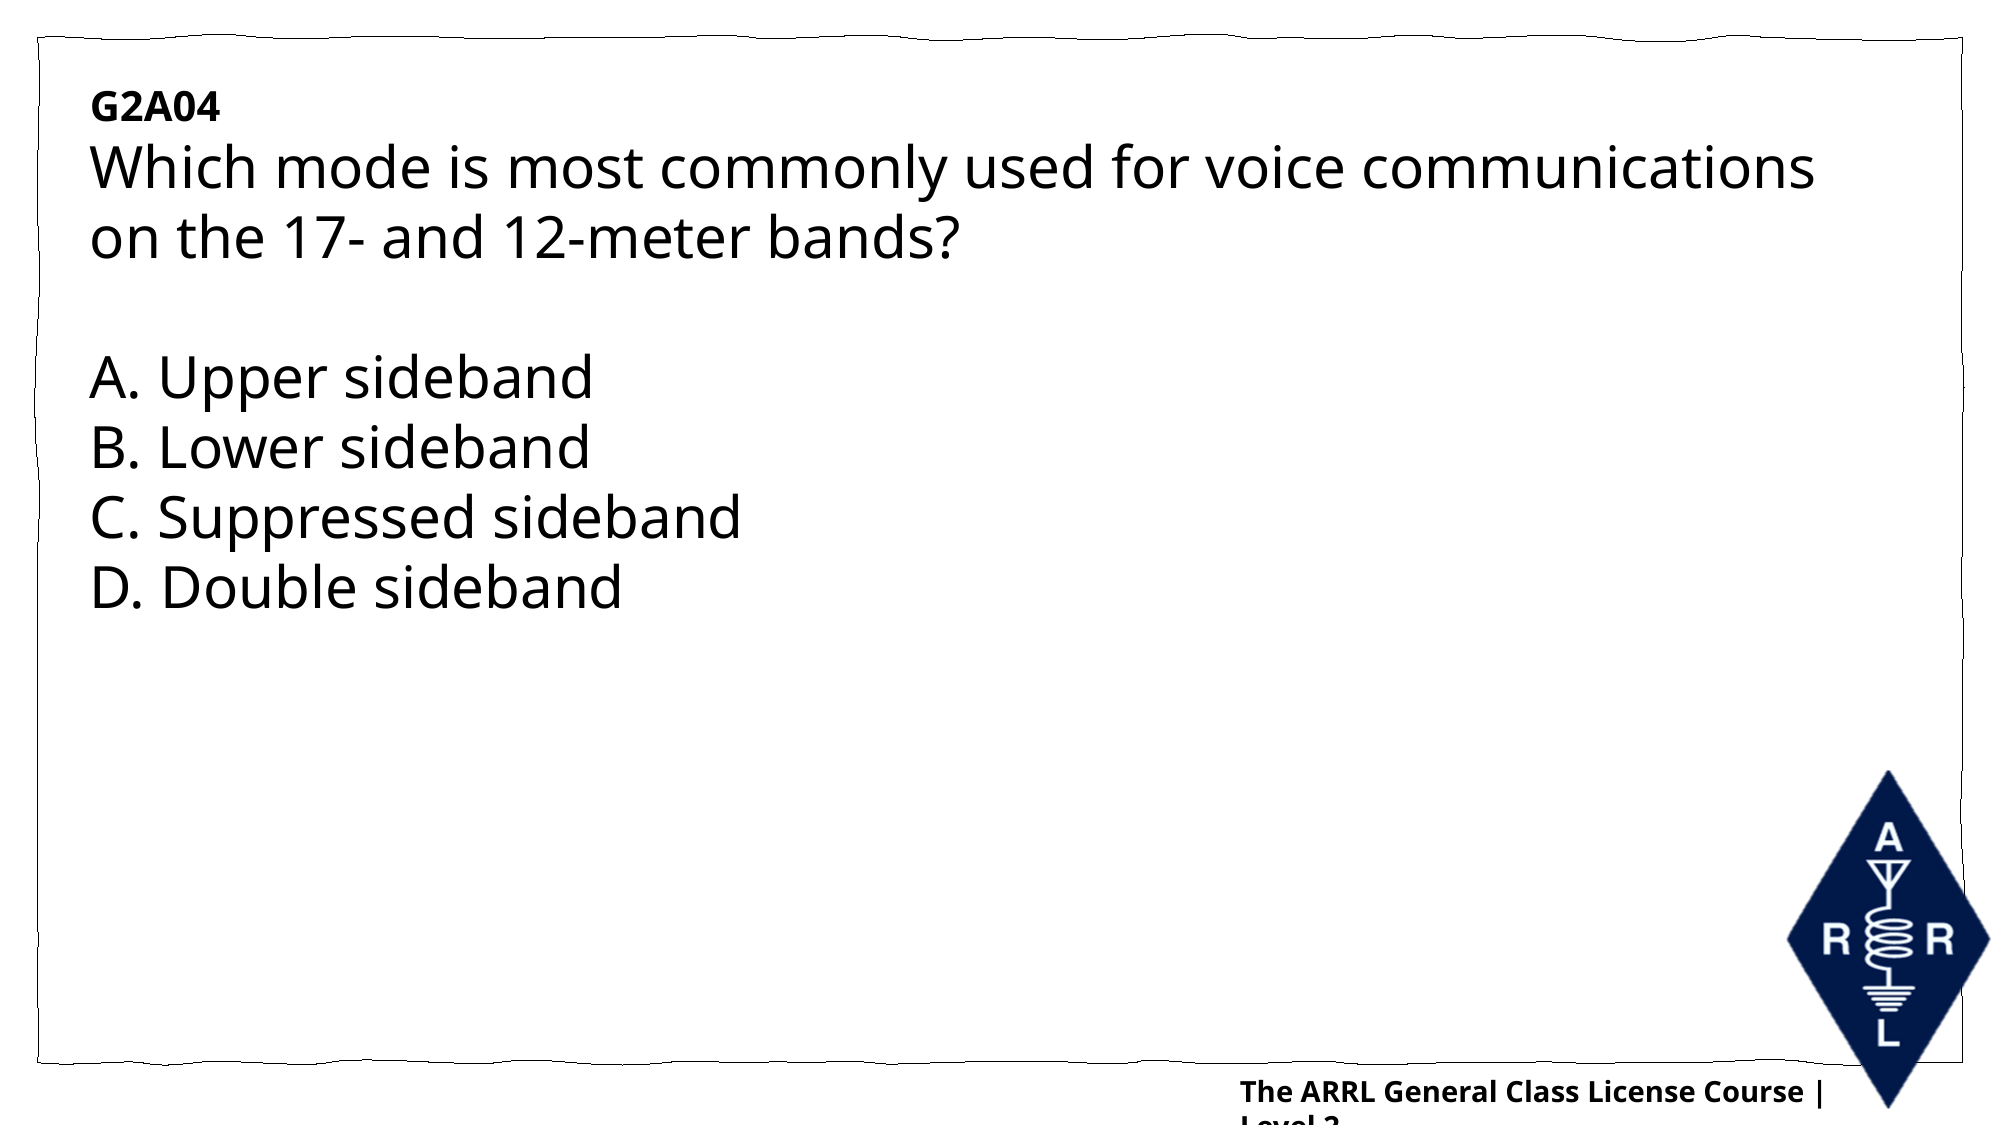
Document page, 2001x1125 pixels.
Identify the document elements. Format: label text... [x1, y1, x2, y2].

picture [1773, 752, 1999, 1125]
text_box G2A04 Which mode is most commonly used for voice communications on the 17- and 12-meter bands? A. Upper sideband B. Lower sideband C. Suppressed sideband D. Double sideband [75, 72, 1850, 628]
